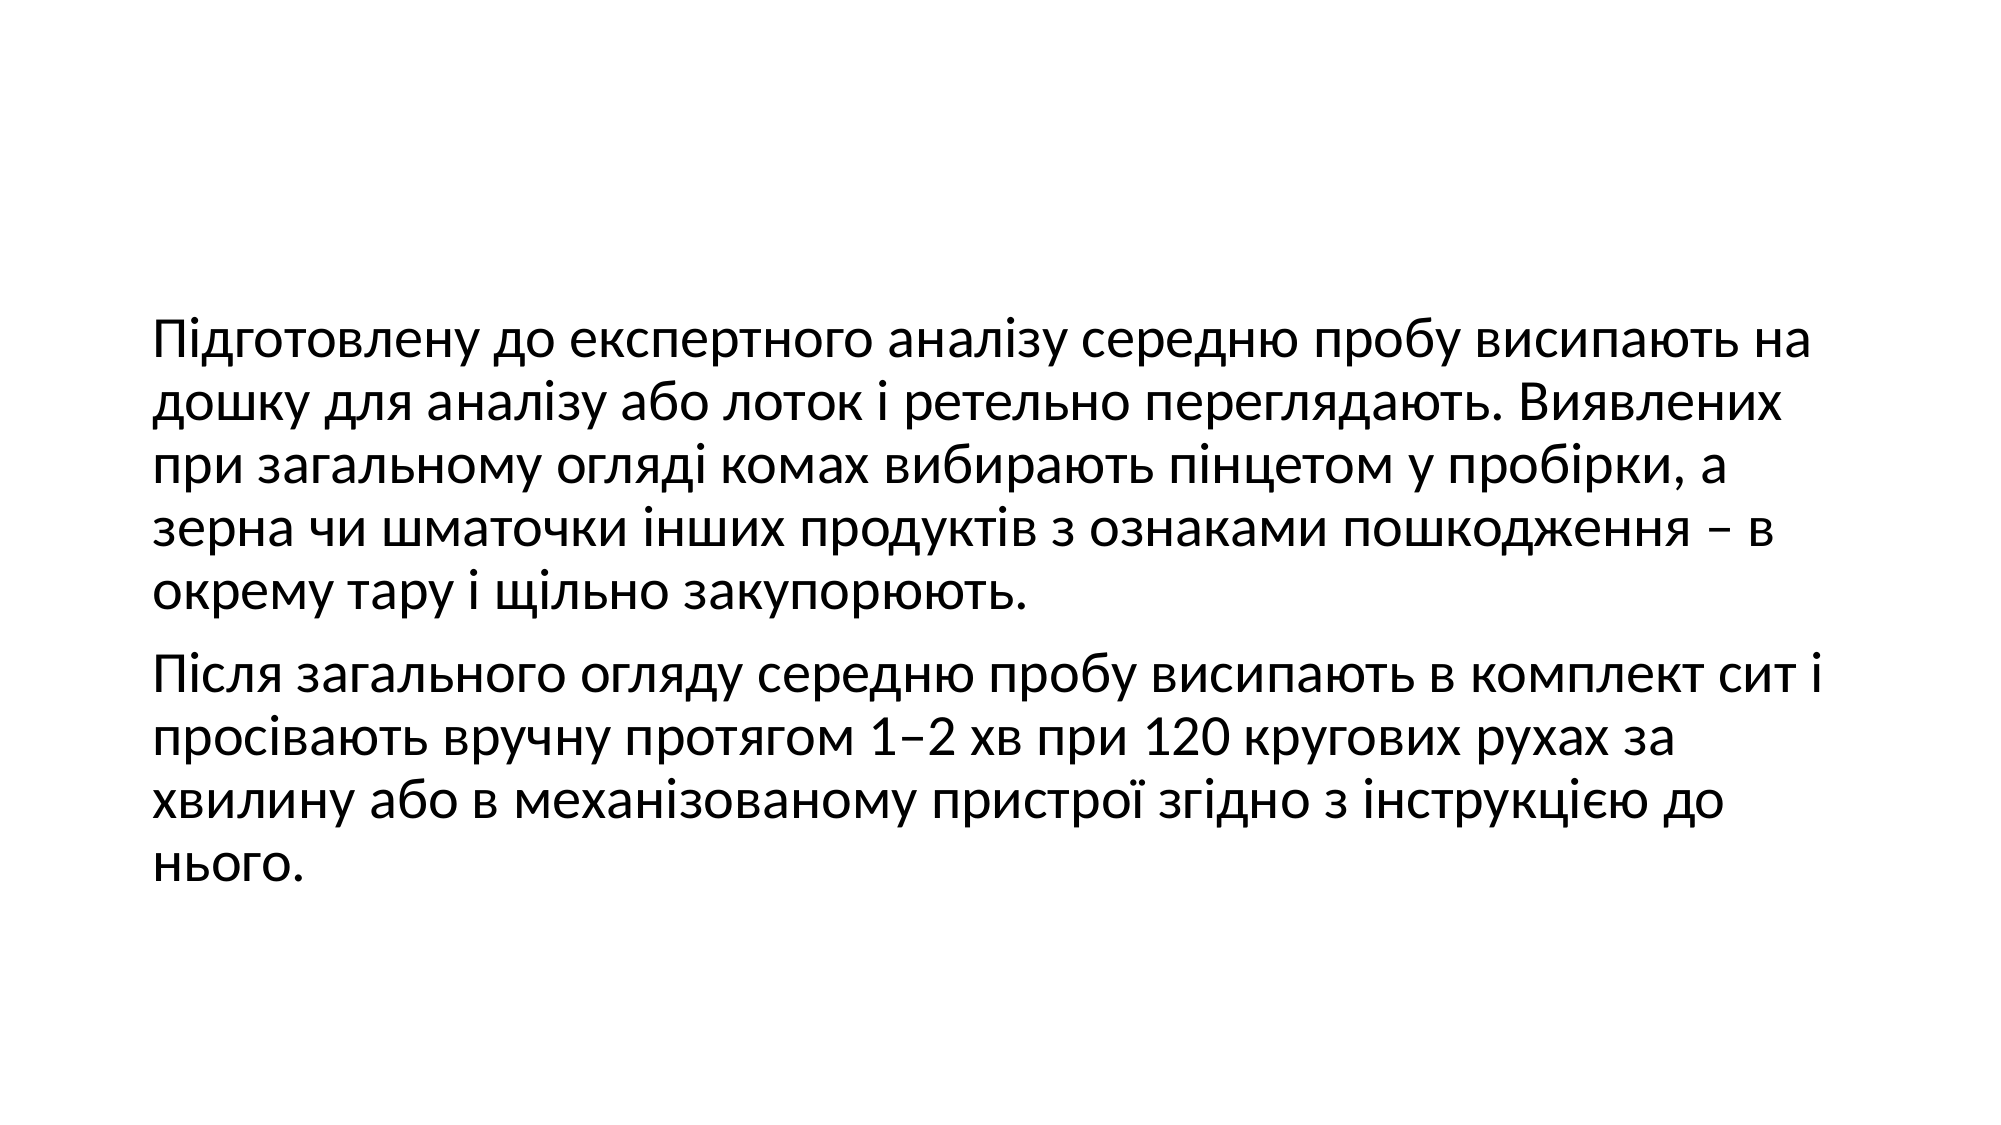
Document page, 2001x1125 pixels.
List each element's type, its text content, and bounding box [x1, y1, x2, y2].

list Підготовлену до експертного аналізу середню пробу висипають на дошку для аналізу або лоток і ретельно переглядають. Виявлених при загальному огляді комах вибирають пінцетом у пробірки, а зерна чи шматочки інших продуктів з ознаками пошкодження – в окрему тару і щільно закупорюють. Після загального огляду середню пробу висипають в комплект сит і просівають вручну протягом 1–2 хв при 120 кругових рухах за хвилину або в механізованому пристрої згідно з інструкцією до нього. [137, 299, 1863, 1014]
